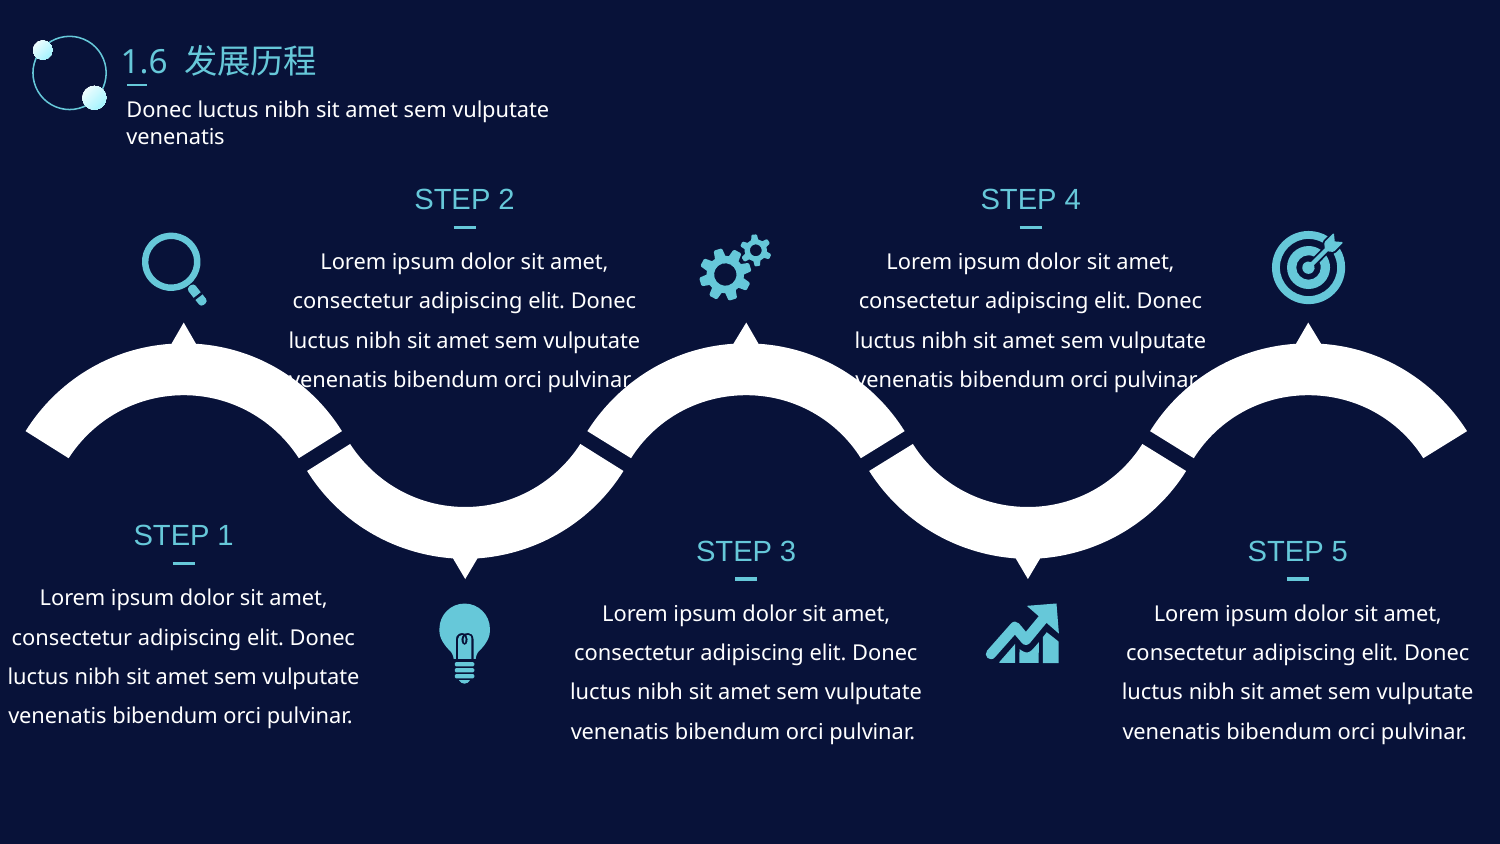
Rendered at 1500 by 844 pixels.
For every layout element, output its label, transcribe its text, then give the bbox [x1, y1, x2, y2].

text_box [305, 442, 625, 582]
text_box [31, 39, 54, 61]
text_box Lorem ipsum dolor sit amet, consectetur adipiscing elit. Donec luctus nibh sit amet sem vulputate venenatis bibendum orci pulvinar. [828, 227, 1233, 400]
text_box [985, 603, 1059, 664]
text_box [1148, 320, 1469, 460]
text_box 1.6 发展历程 [105, 32, 333, 88]
text_box [81, 84, 108, 111]
text_box Lorem ipsum dolor sit amet, consectetur adipiscing elit. Donec luctus nibh sit amet sem vulputate venenatis bibendum orci pulvinar. [262, 227, 667, 400]
text_box STEP 2 [399, 173, 530, 223]
text_box [24, 320, 344, 460]
text_box [867, 442, 1188, 582]
text_box Lorem ipsum dolor sit amet, consectetur adipiscing elit. Donec luctus nibh sit amet sem vulputate venenatis bibendum orci pulvinar. [0, 563, 386, 736]
text_box STEP 5 [1232, 524, 1363, 575]
text_box [585, 320, 907, 460]
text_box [138, 228, 208, 307]
text_box Donec luctus nibh sit amet sem vulputate venenatis [111, 88, 636, 156]
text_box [699, 234, 772, 301]
text_box Lorem ipsum dolor sit amet, consectetur adipiscing elit. Donec luctus nibh sit amet sem vulputate venenatis bibendum orci pulvinar. [1095, 578, 1500, 752]
text_box [31, 35, 108, 111]
text_box STEP 1 [118, 509, 249, 559]
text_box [439, 603, 490, 684]
text_box STEP 4 [965, 173, 1096, 223]
text_box Lorem ipsum dolor sit amet, consectetur adipiscing elit. Donec luctus nibh sit amet sem vulputate venenatis bibendum orci pulvinar. [544, 578, 949, 752]
text_box STEP 3 [681, 524, 812, 575]
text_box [1271, 230, 1346, 305]
